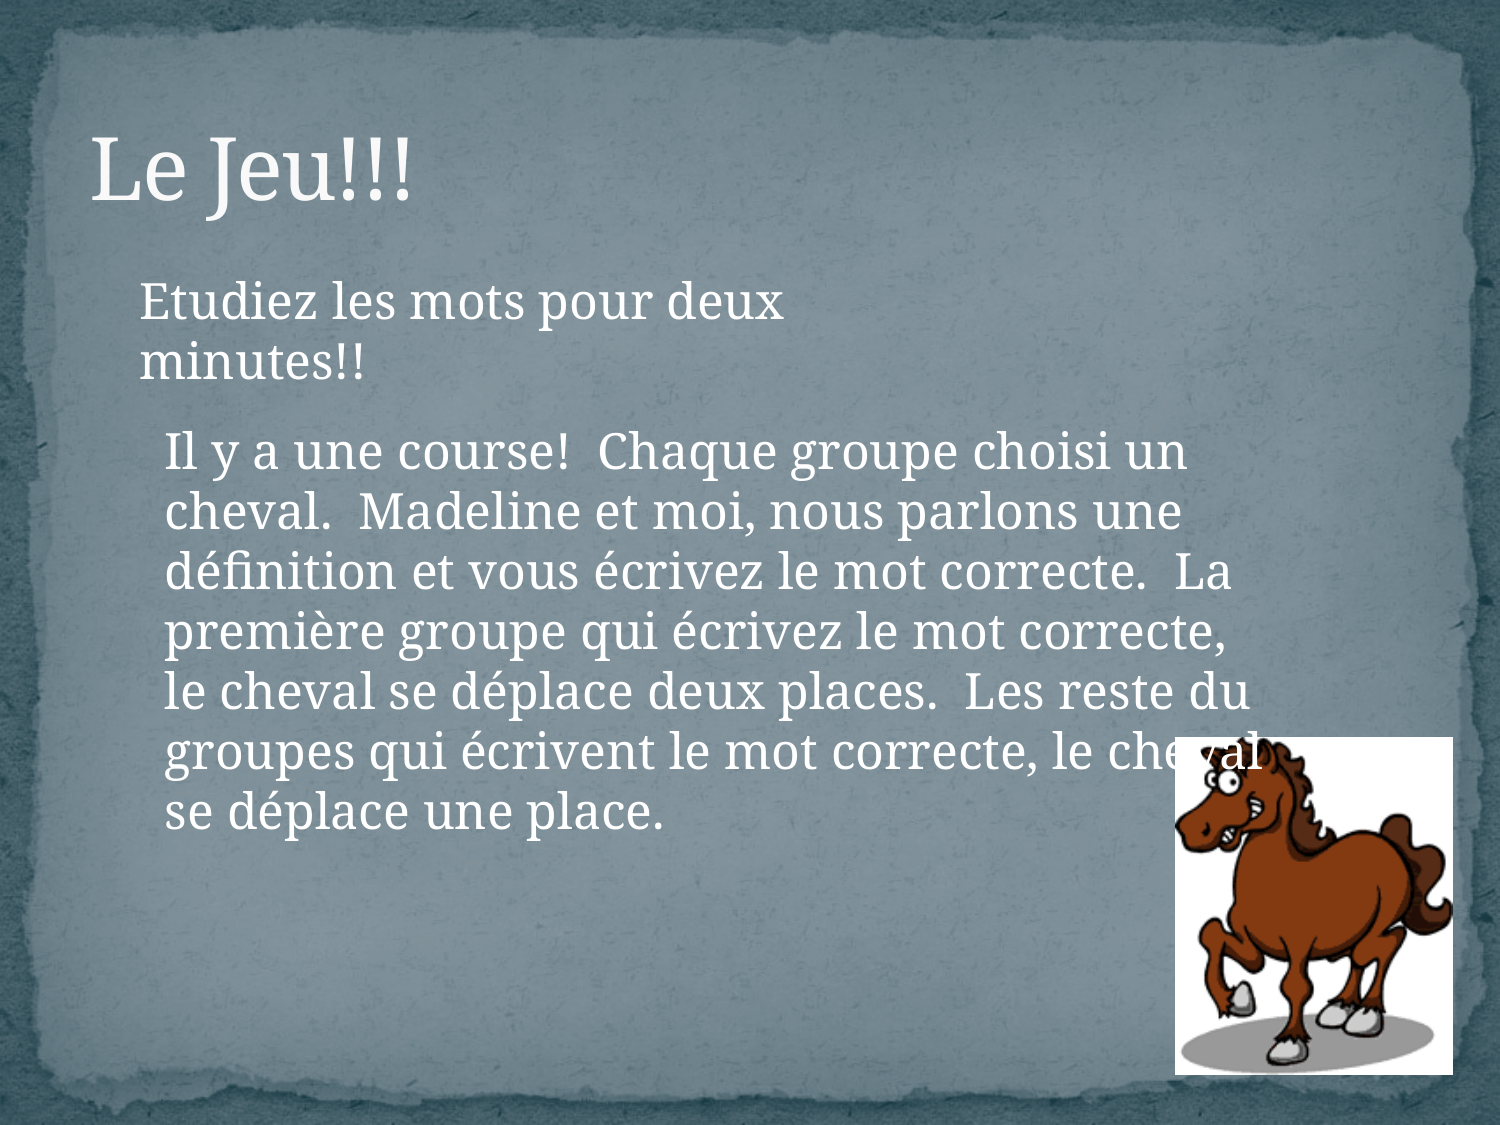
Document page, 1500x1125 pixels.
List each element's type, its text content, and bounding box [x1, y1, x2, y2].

title Le Jeu!!! [74, 24, 1425, 225]
text_box Il y a une course! Chaque groupe choisi un cheval. Madeline et moi, nous parlons une définition et vous écrivez le mot correcte. La première groupe qui écrivez le mot correcte, le cheval se déplace deux places. Les reste du groupes qui écrivent le mot correcte, le cheval se déplace une place. [149, 412, 1288, 848]
text_box Etudiez les mots pour deux minutes!! [125, 262, 975, 398]
picture [1175, 737, 1453, 1075]
